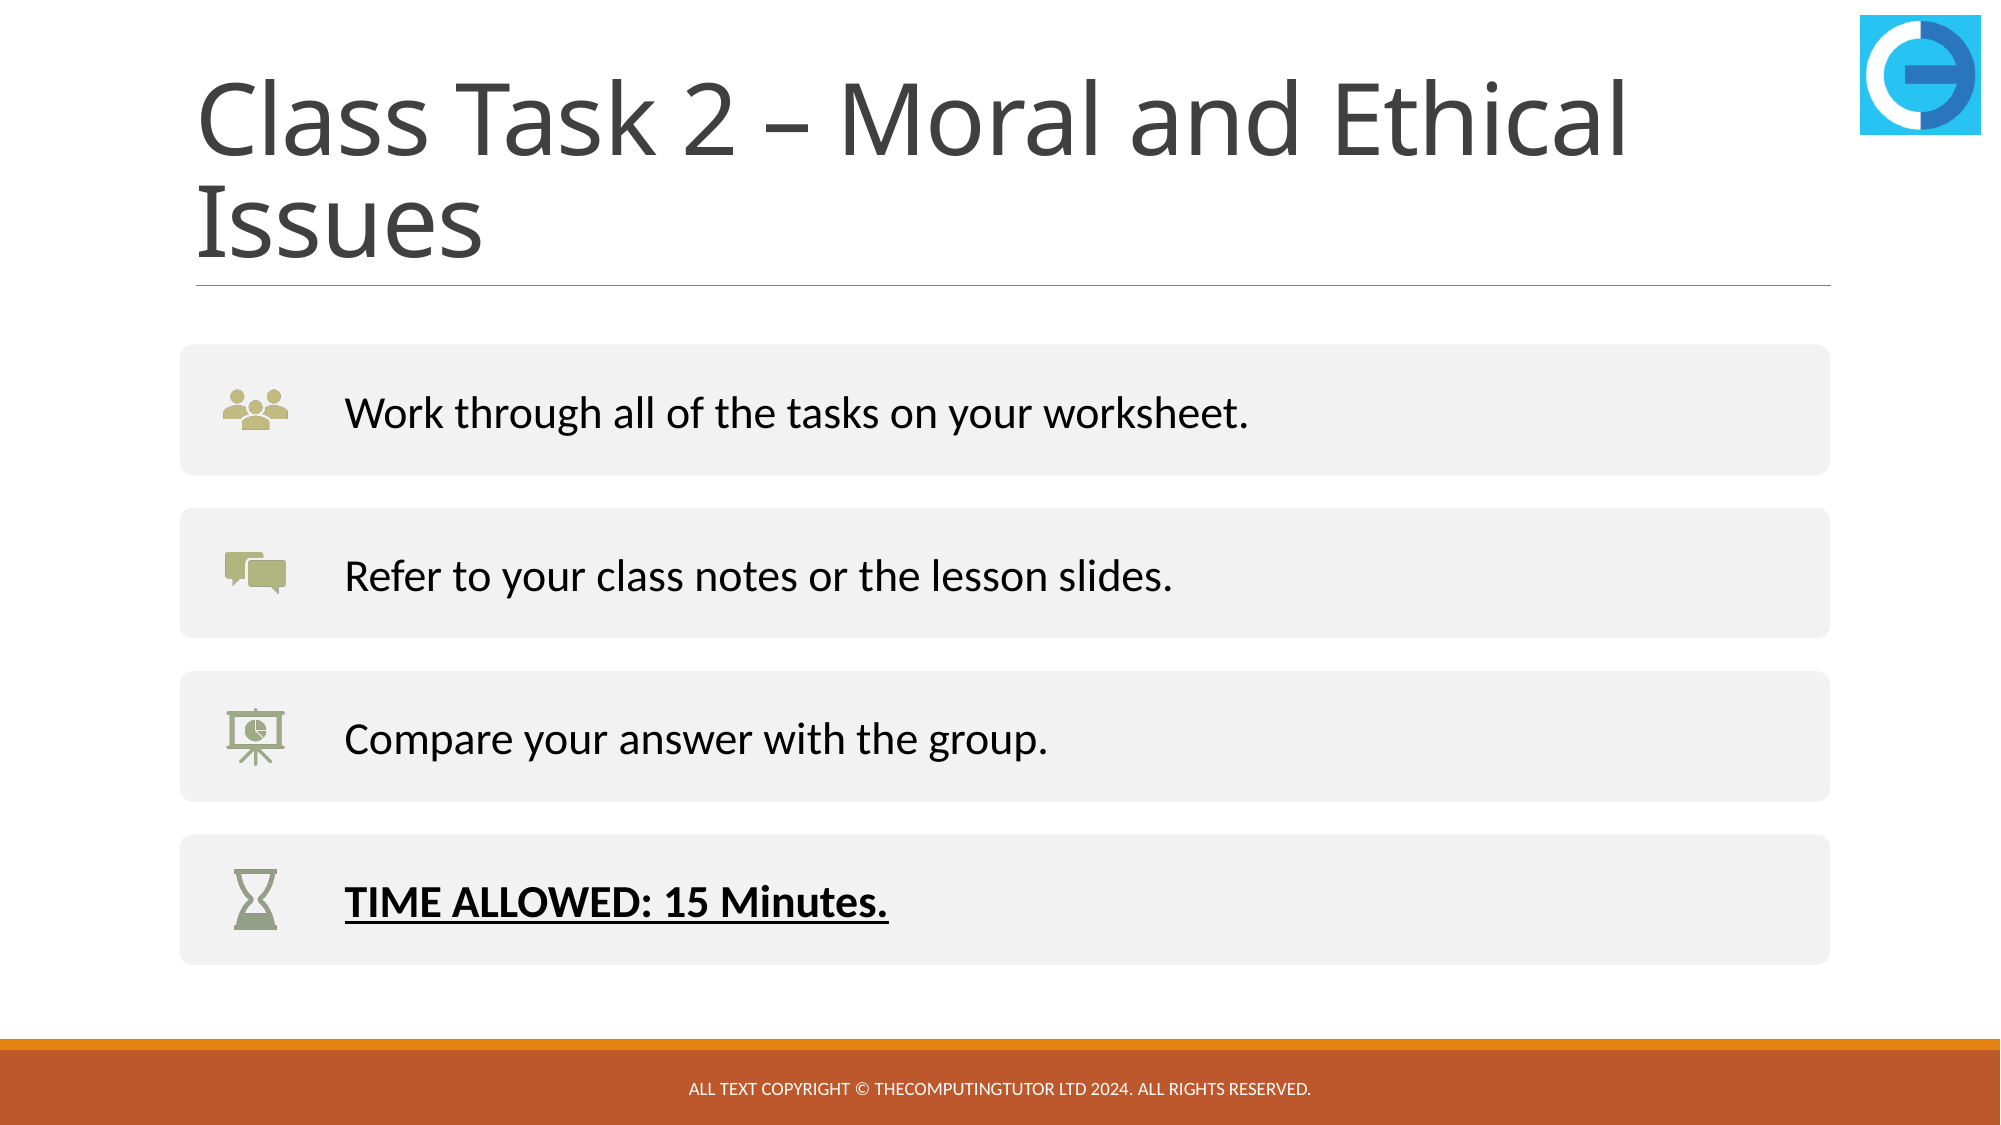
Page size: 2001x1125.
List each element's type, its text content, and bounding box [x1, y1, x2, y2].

footer All text copyright © TheComputingTutor Ltd 2024. All rights Reserved. [604, 1059, 1396, 1120]
picture [1860, 15, 1981, 135]
title Class Task 2 – Moral and Ethical Issues [180, 47, 1830, 285]
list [179, 343, 1831, 966]
